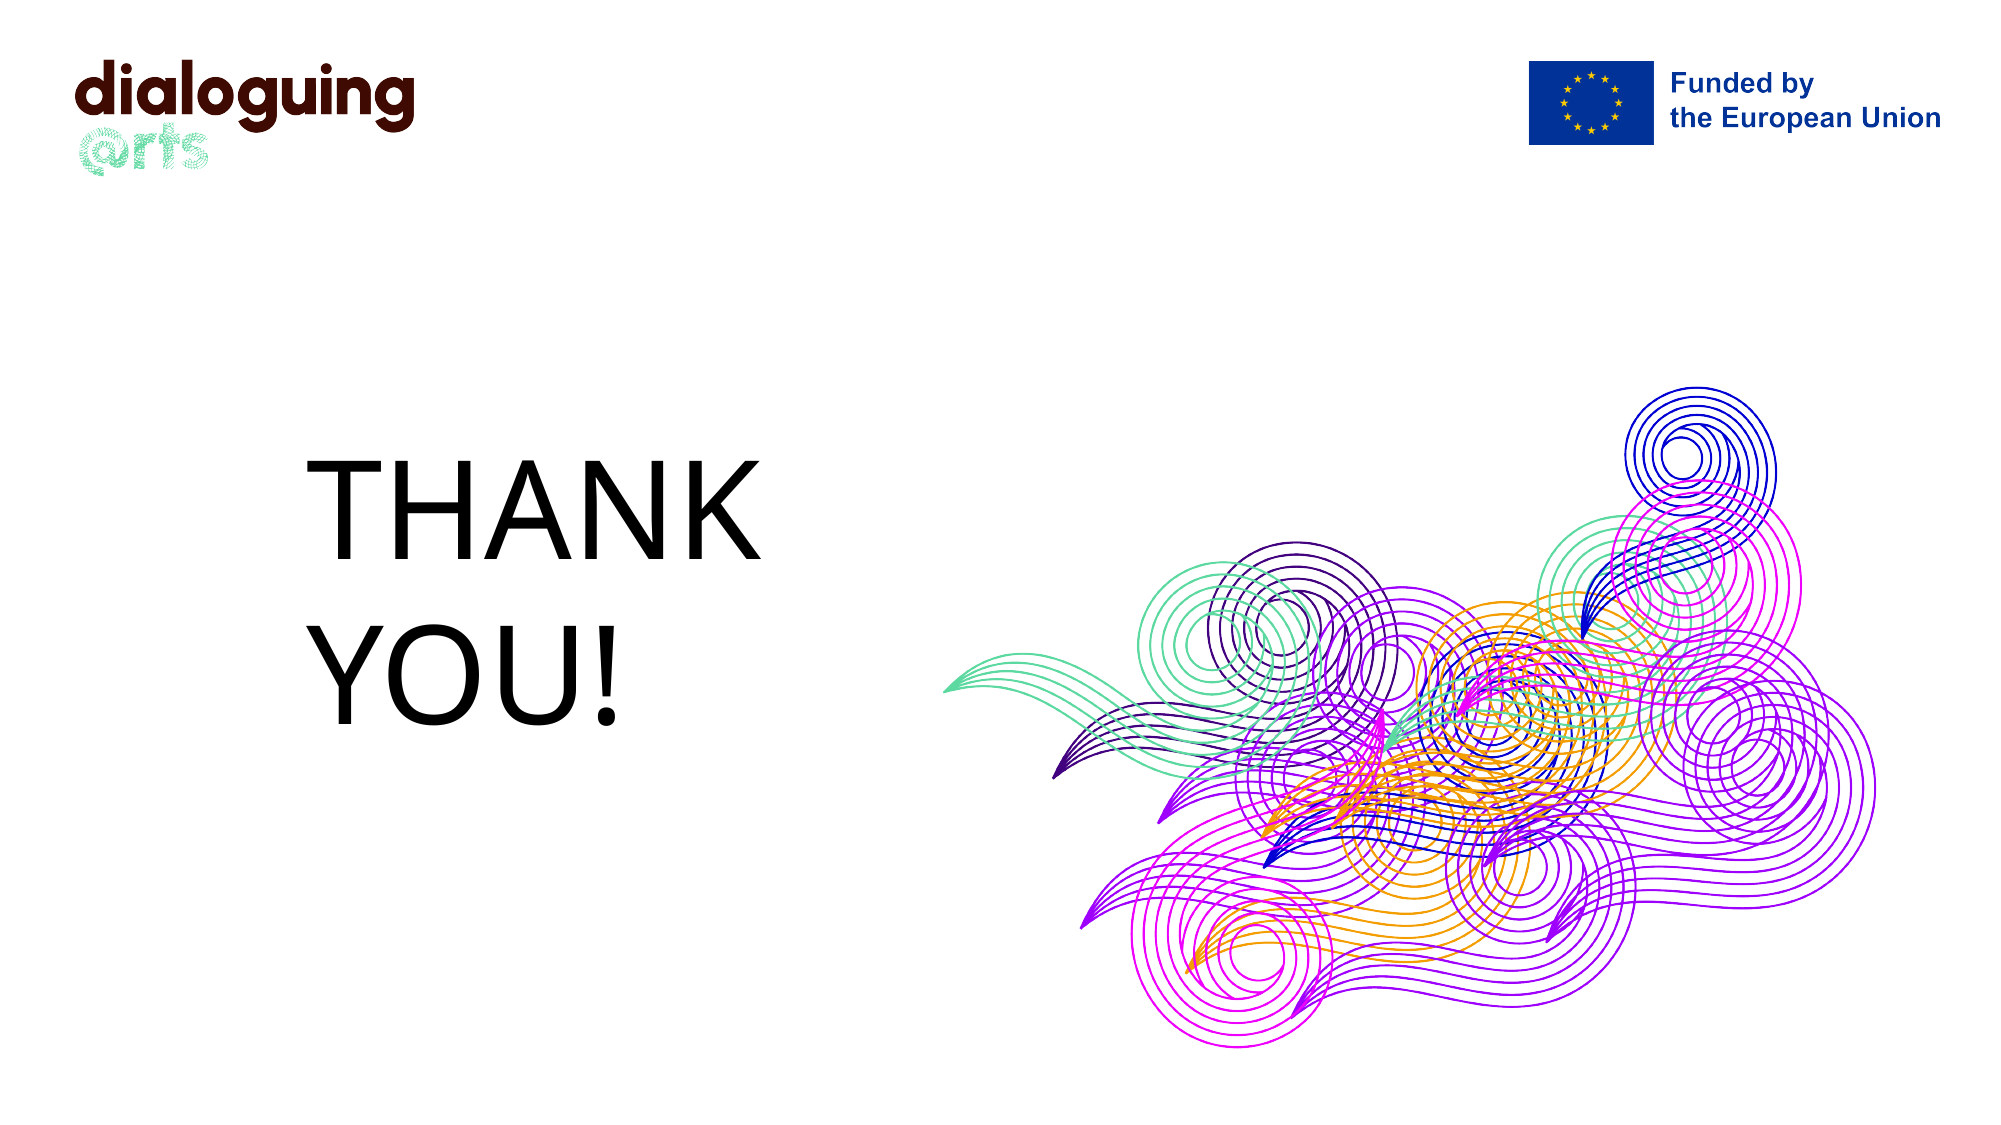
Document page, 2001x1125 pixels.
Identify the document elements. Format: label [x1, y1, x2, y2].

picture [1522, 54, 1958, 152]
picture [42, 22, 454, 205]
picture [912, 365, 1913, 1071]
